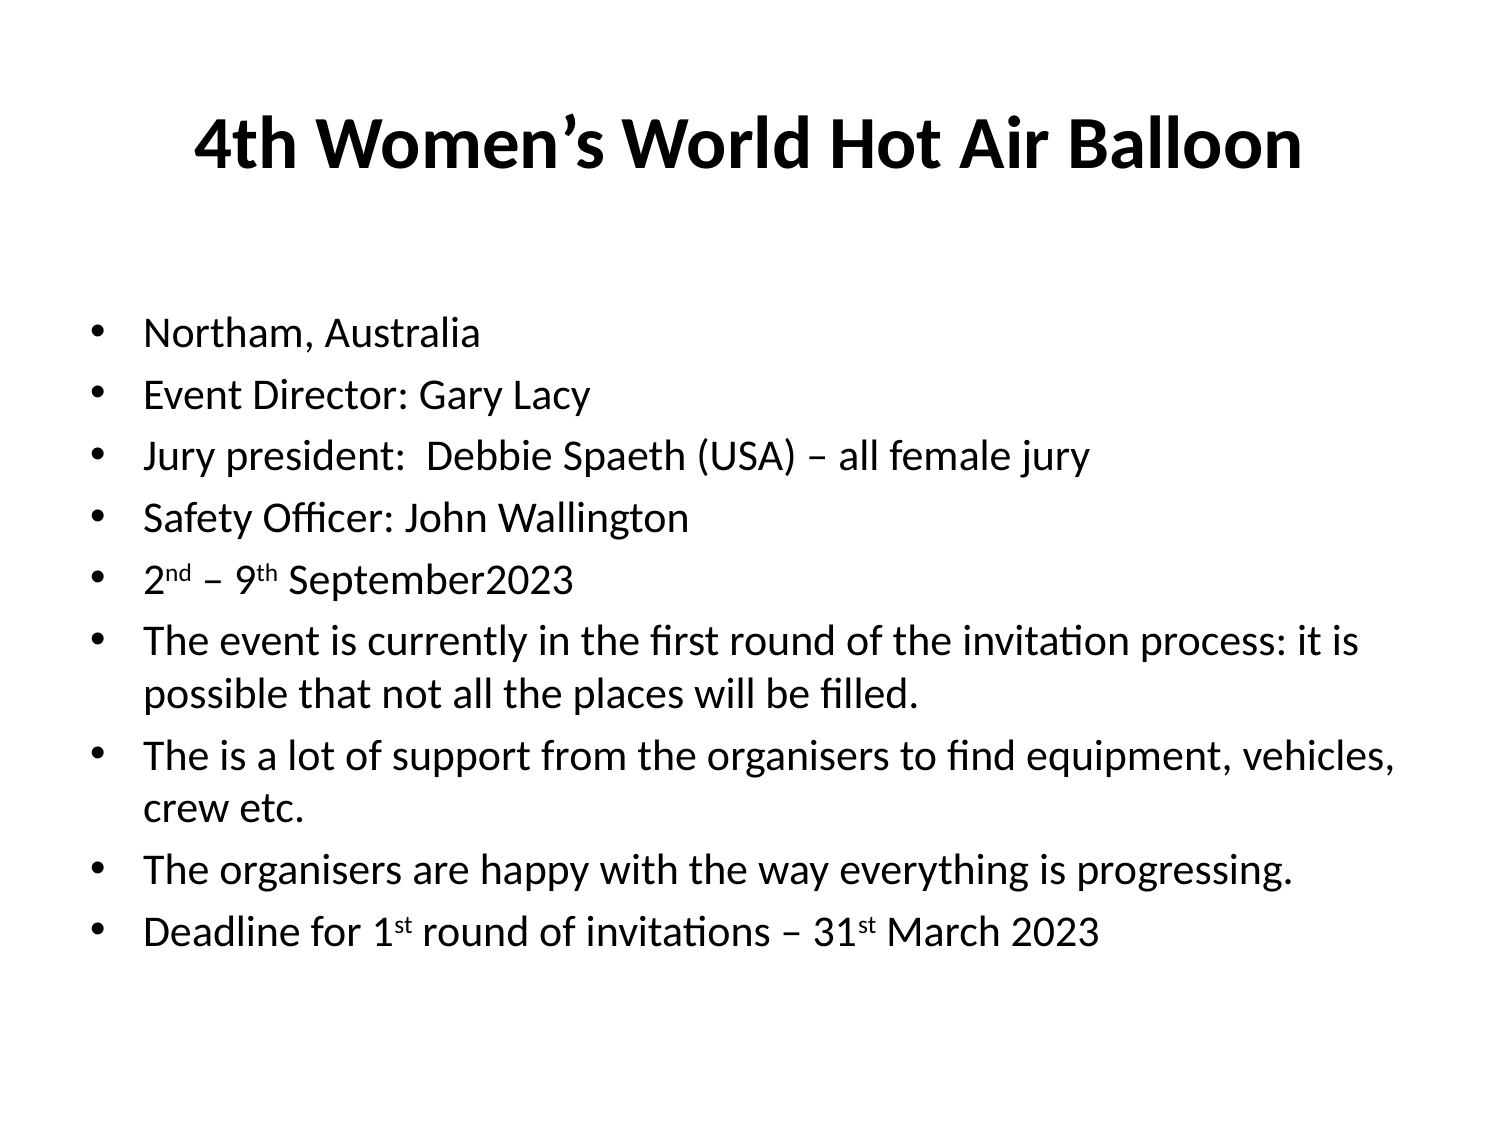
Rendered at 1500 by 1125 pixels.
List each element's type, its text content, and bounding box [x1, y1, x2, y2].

title 4th Women’s World Hot Air Balloon [75, 45, 1425, 233]
list Northam, Australia Event Director: Gary Lacy Jury president: Debbie Spaeth (USA) – all female jury Safety Officer: John Wallington 2nd – 9th September2023 The event is currently in the first round of the invitation process: it is possible that not all the places will be filled. The is a lot of support from the organisers to find equipment, vehicles, crew etc. The organisers are happy with the way everything is progressing. Deadline for 1st round of invitations – 31st March 2023 [75, 296, 1425, 972]
